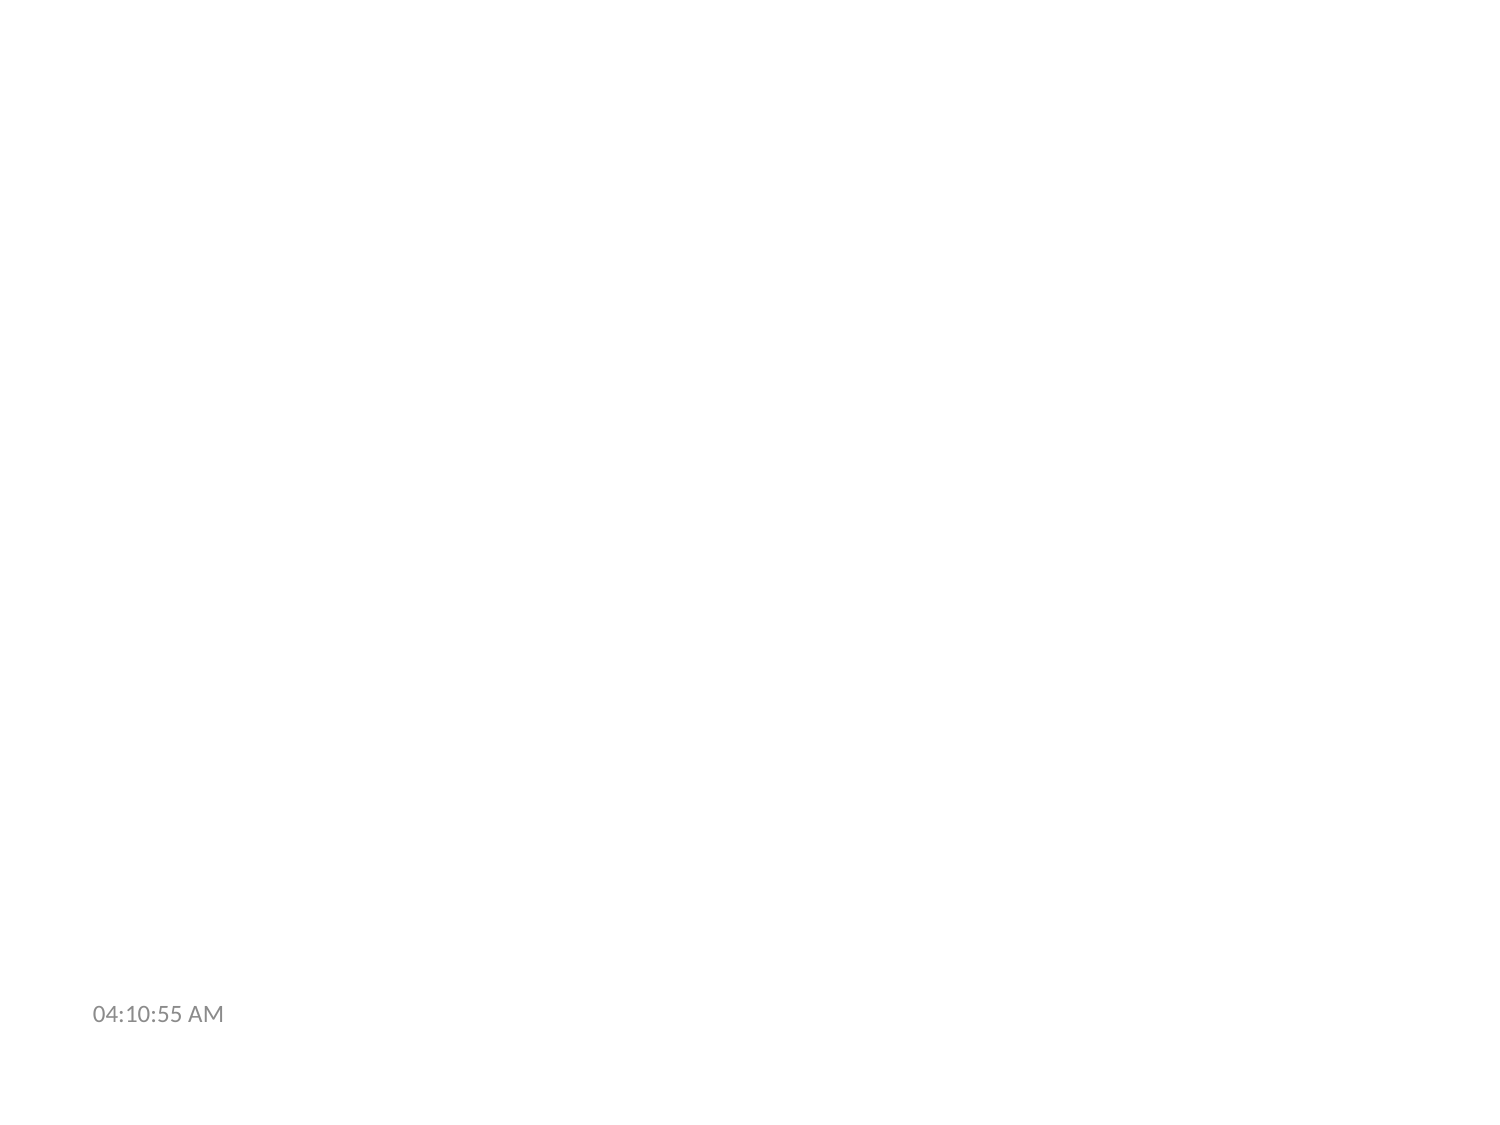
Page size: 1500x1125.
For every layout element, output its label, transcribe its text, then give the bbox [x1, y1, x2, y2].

text_box 3:35:09 PM [77, 982, 428, 1043]
